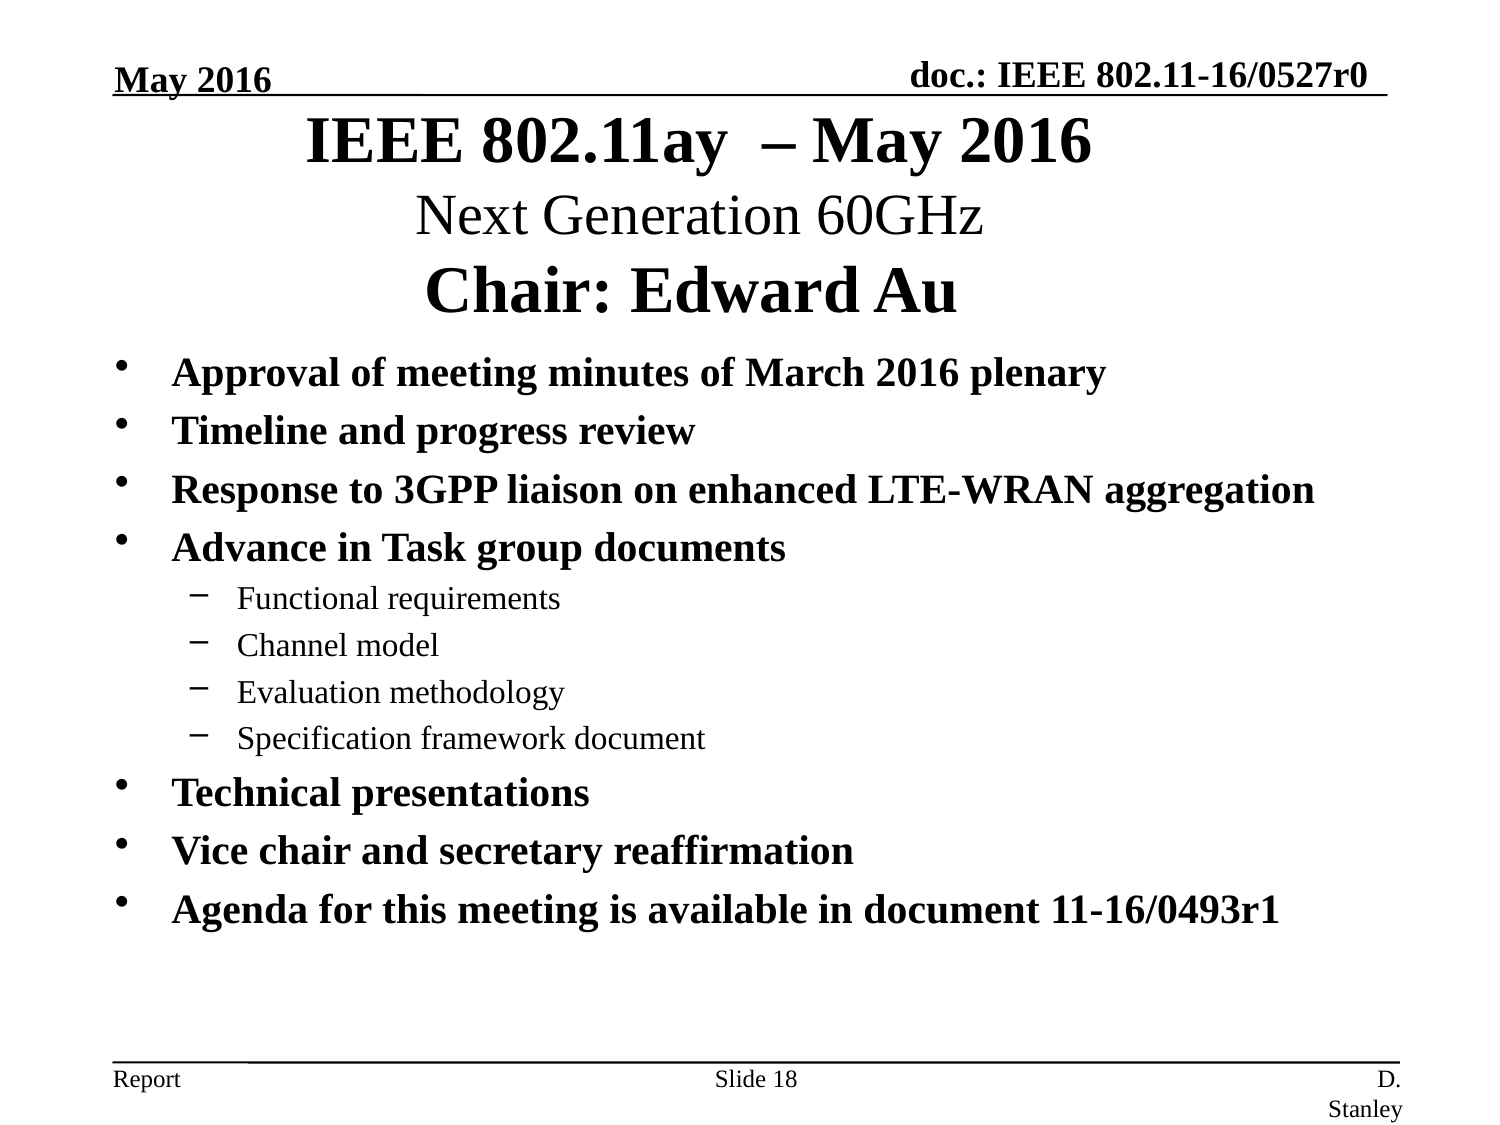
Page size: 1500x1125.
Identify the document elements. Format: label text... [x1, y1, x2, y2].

footer D. Stanley, HP Enterprise [1325, 1062, 1402, 1093]
slide_number Slide 18 [712, 1062, 800, 1093]
list Approval of meeting minutes of March 2016 plenary Timeline and progress review Response to 3GPP liaison on enhanced LTE-WRAN aggregation Advance in Task group documents Functional requirements Channel model Evaluation methodology Specification framework document Technical presentations Vice chair and secretary reaffirmation Agenda for this meeting is available in document 11-16/0493r1 [99, 337, 1388, 1050]
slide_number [114, 54, 274, 101]
title IEEE 802.11ay – May 2016 Next Generation 60GHz Chair: Edward Au [62, 125, 1338, 388]
